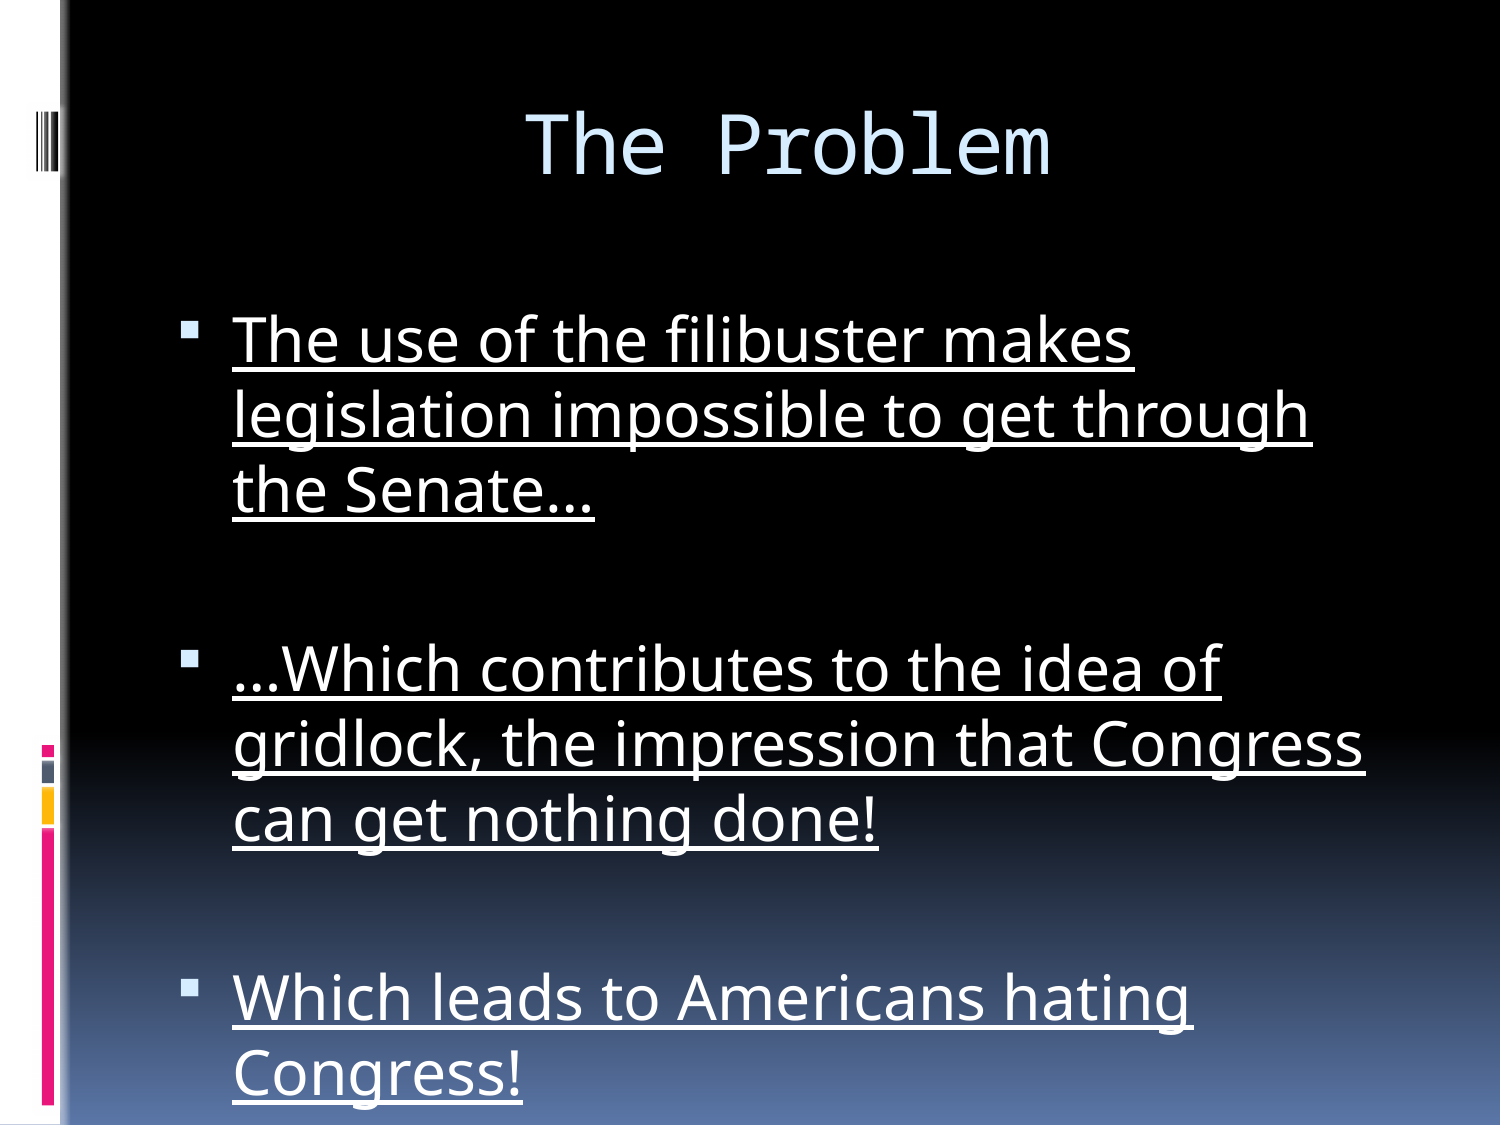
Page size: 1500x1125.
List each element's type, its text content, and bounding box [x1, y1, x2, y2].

list The use of the filibuster makes legislation impossible to get through the Senate… …Which contributes to the idea of gridlock, the impression that Congress can get nothing done! Which leads to Americans hating Congress! [150, 292, 1425, 1043]
title The Problem [150, 83, 1425, 234]
